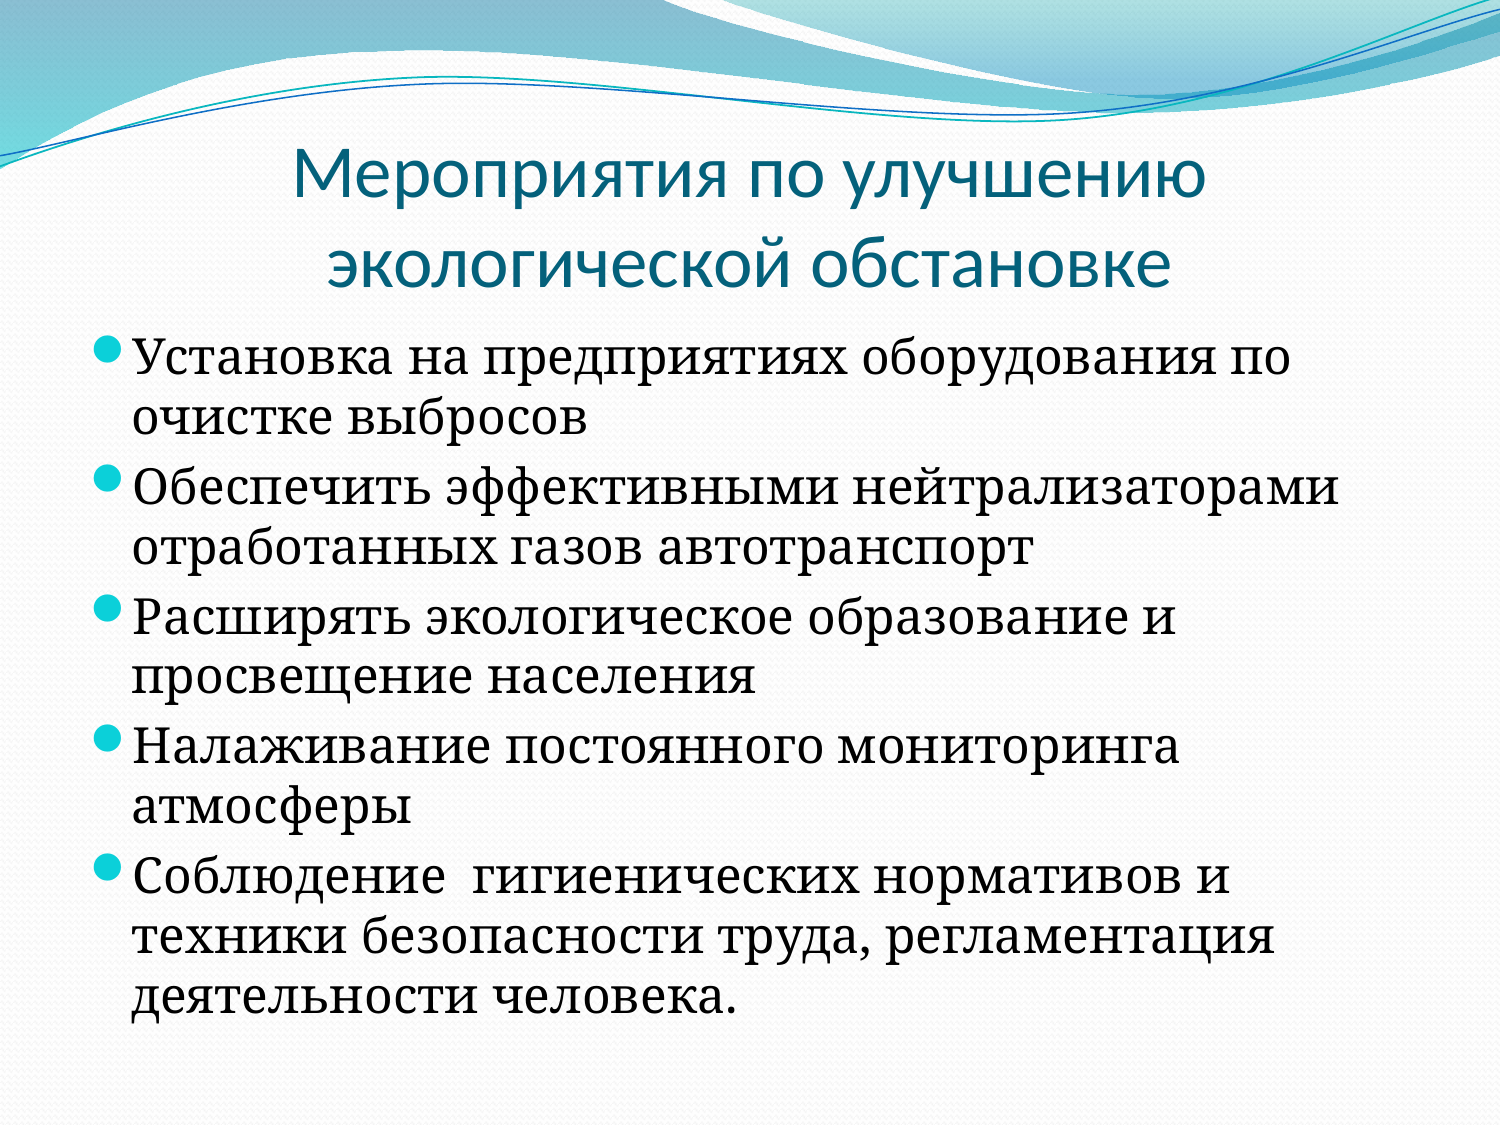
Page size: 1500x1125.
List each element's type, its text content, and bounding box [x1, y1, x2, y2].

title Мероприятия по улучшению экологической обстановке [75, 115, 1425, 303]
list Установка на предприятиях оборудования по очистке выбросов Обеспечить эффективными нейтрализаторами отработанных газов автотранспорт Расширять экологическое образование и просвещение населения Налаживание постоянного мониторинга атмосферы Соблюдение гигиенических нормативов и техники безопасности труда, регламентация деятельности человека. [75, 317, 1425, 1038]
